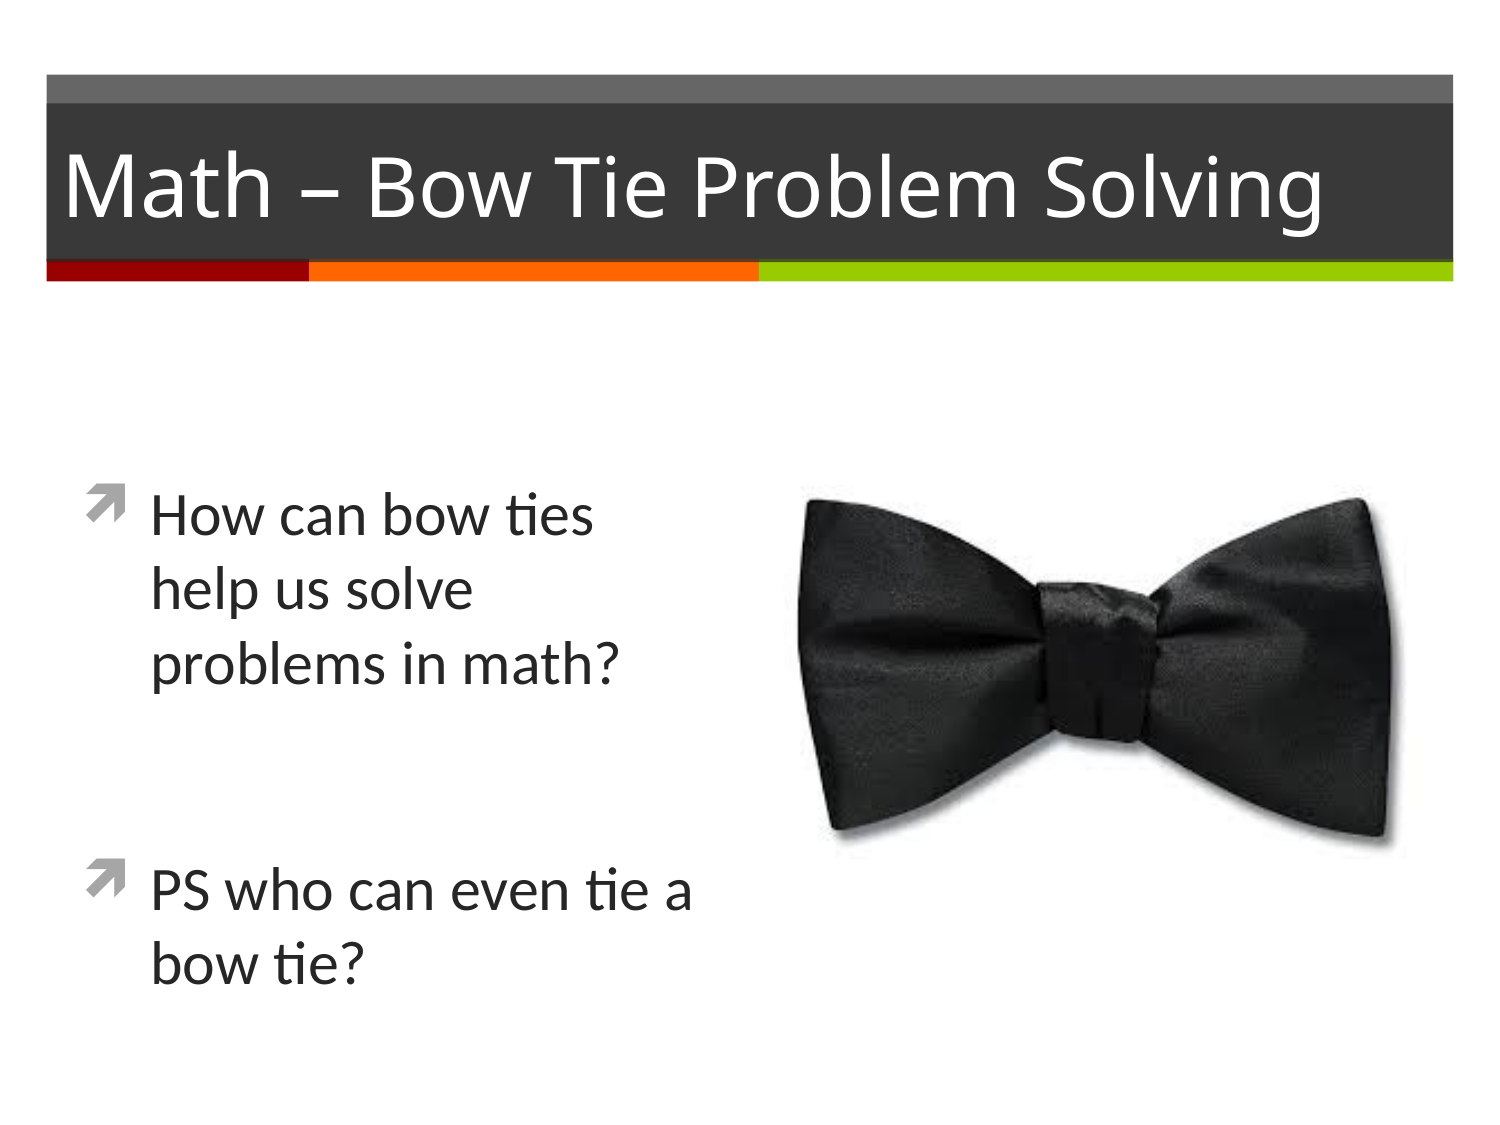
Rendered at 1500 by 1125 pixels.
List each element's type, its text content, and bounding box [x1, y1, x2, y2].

list How can bow ties help us solve problems in math? PS who can even tie a bow tie? [66, 352, 712, 1005]
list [783, 352, 1430, 1006]
title Math – Bow Tie Problem Solving [46, 103, 1454, 263]
